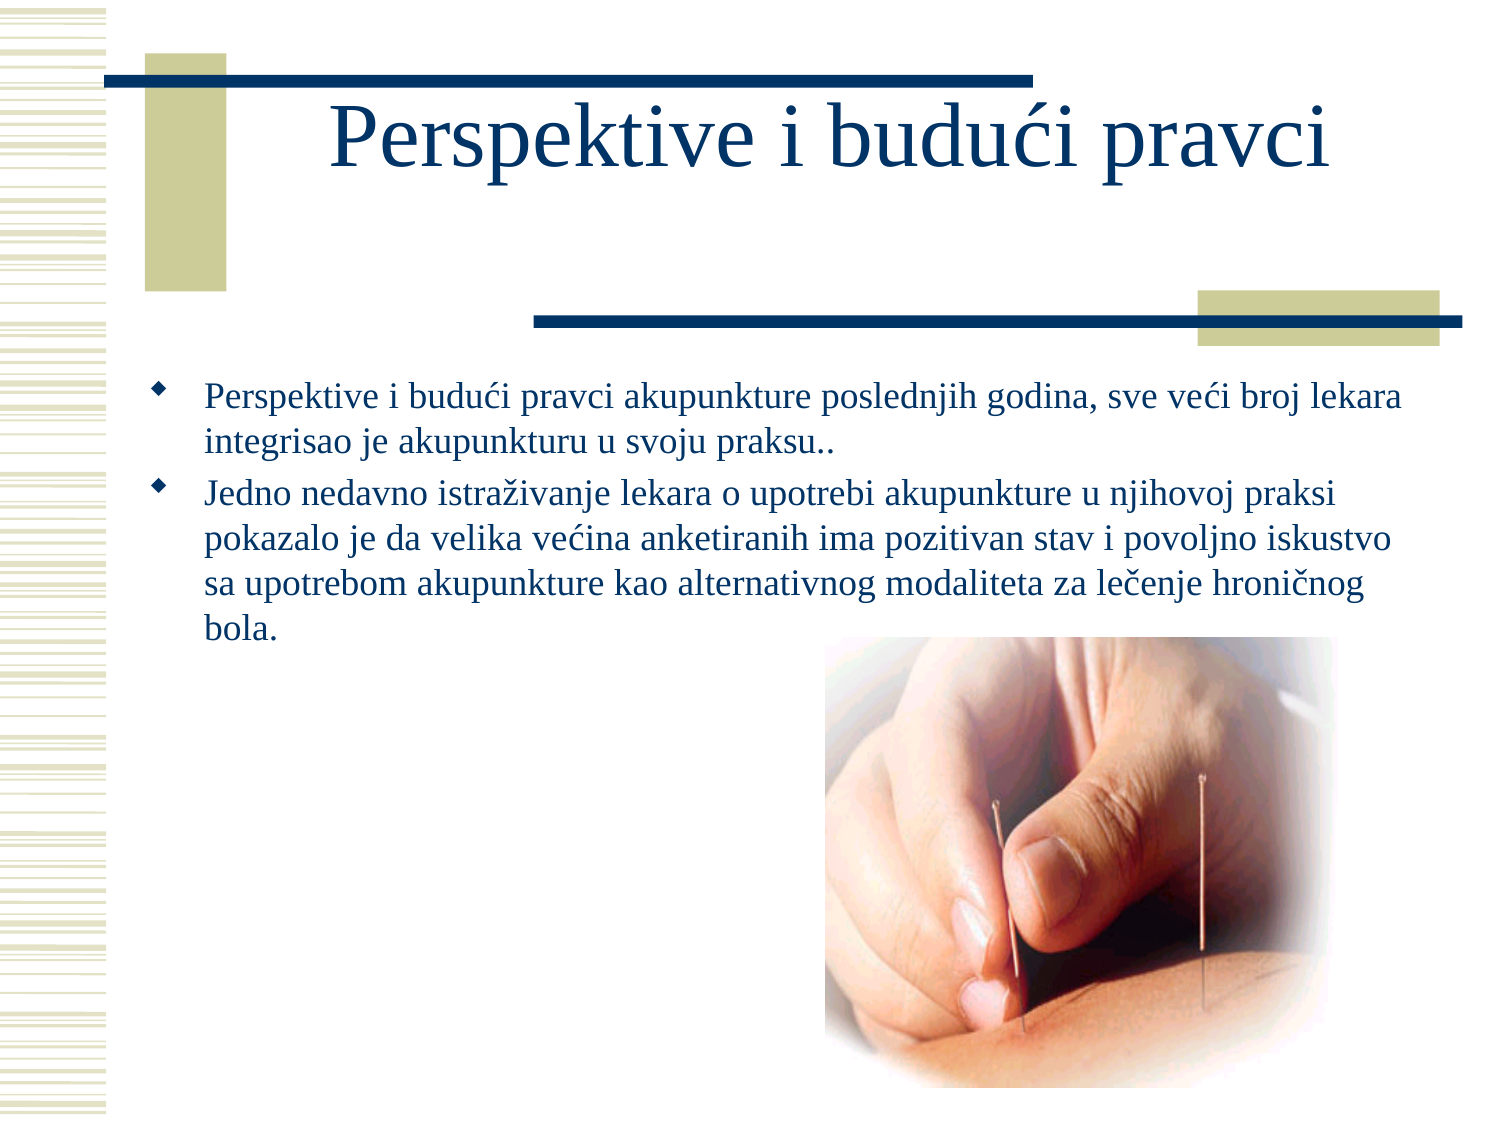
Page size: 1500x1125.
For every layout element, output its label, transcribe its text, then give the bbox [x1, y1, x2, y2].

picture [824, 637, 1338, 1089]
title Perspektive i budući pravci [224, 99, 1436, 288]
list Perspektive i budući pravci akupunkture poslednjih godina, sve veći broj lekara integrisao je akupunkturu u svoju praksu.. Jedno nedavno istraživanje lekara o upotrebi akupunkture u njihovoj praksi pokazalo je da velika većina anketiranih ima pozitivan stav i povoljno iskustvo sa upotrebom akupunkture kao alternativnog modaliteta za lečenje hroničnog bola. [132, 363, 1439, 1001]
